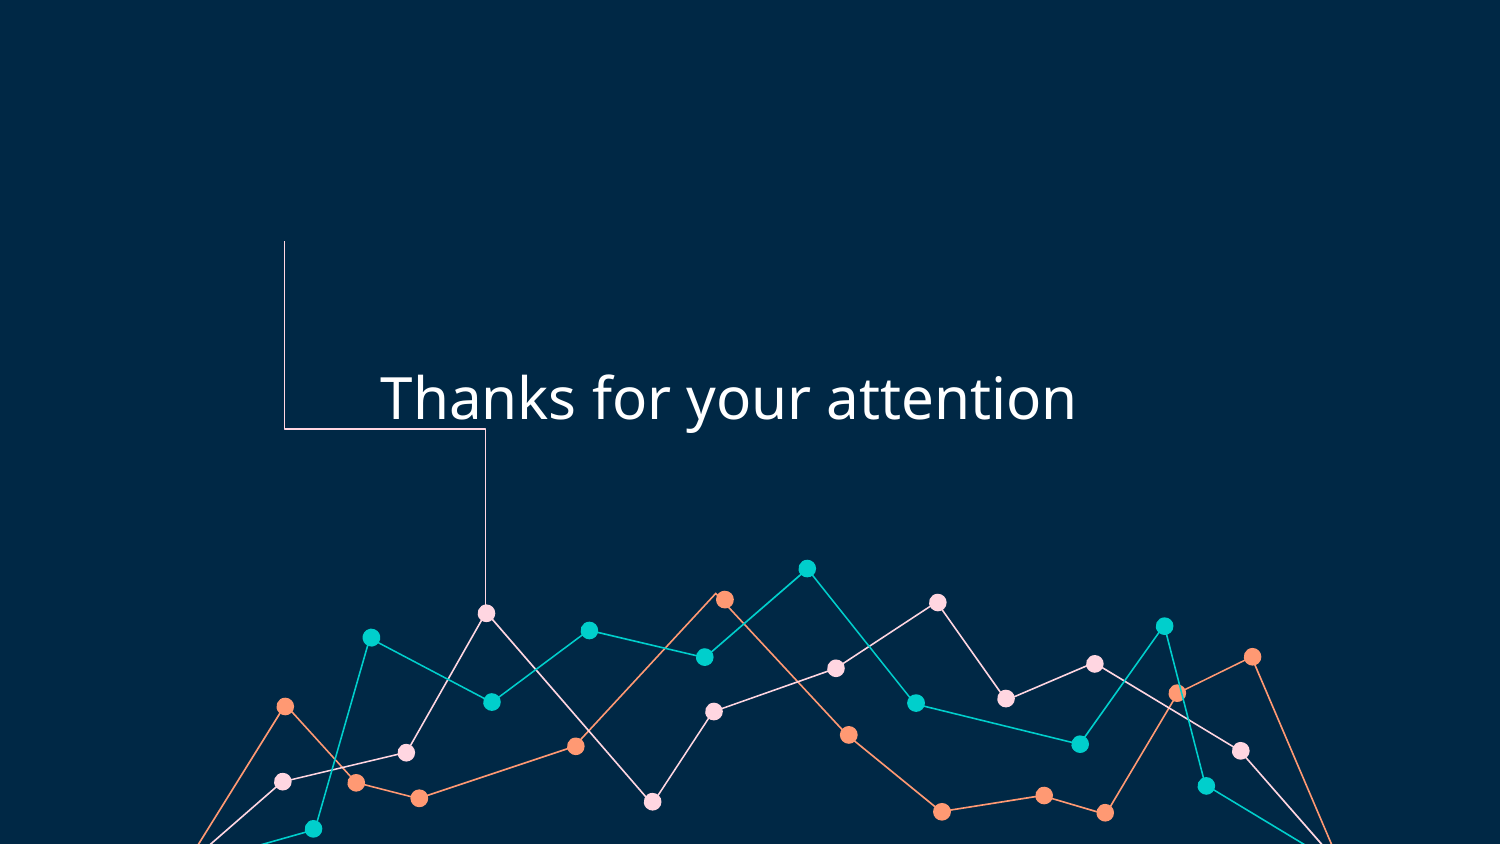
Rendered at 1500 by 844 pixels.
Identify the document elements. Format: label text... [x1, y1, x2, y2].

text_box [197, 328, 573, 530]
list Thanks for your attention [578, 335, 1175, 453]
